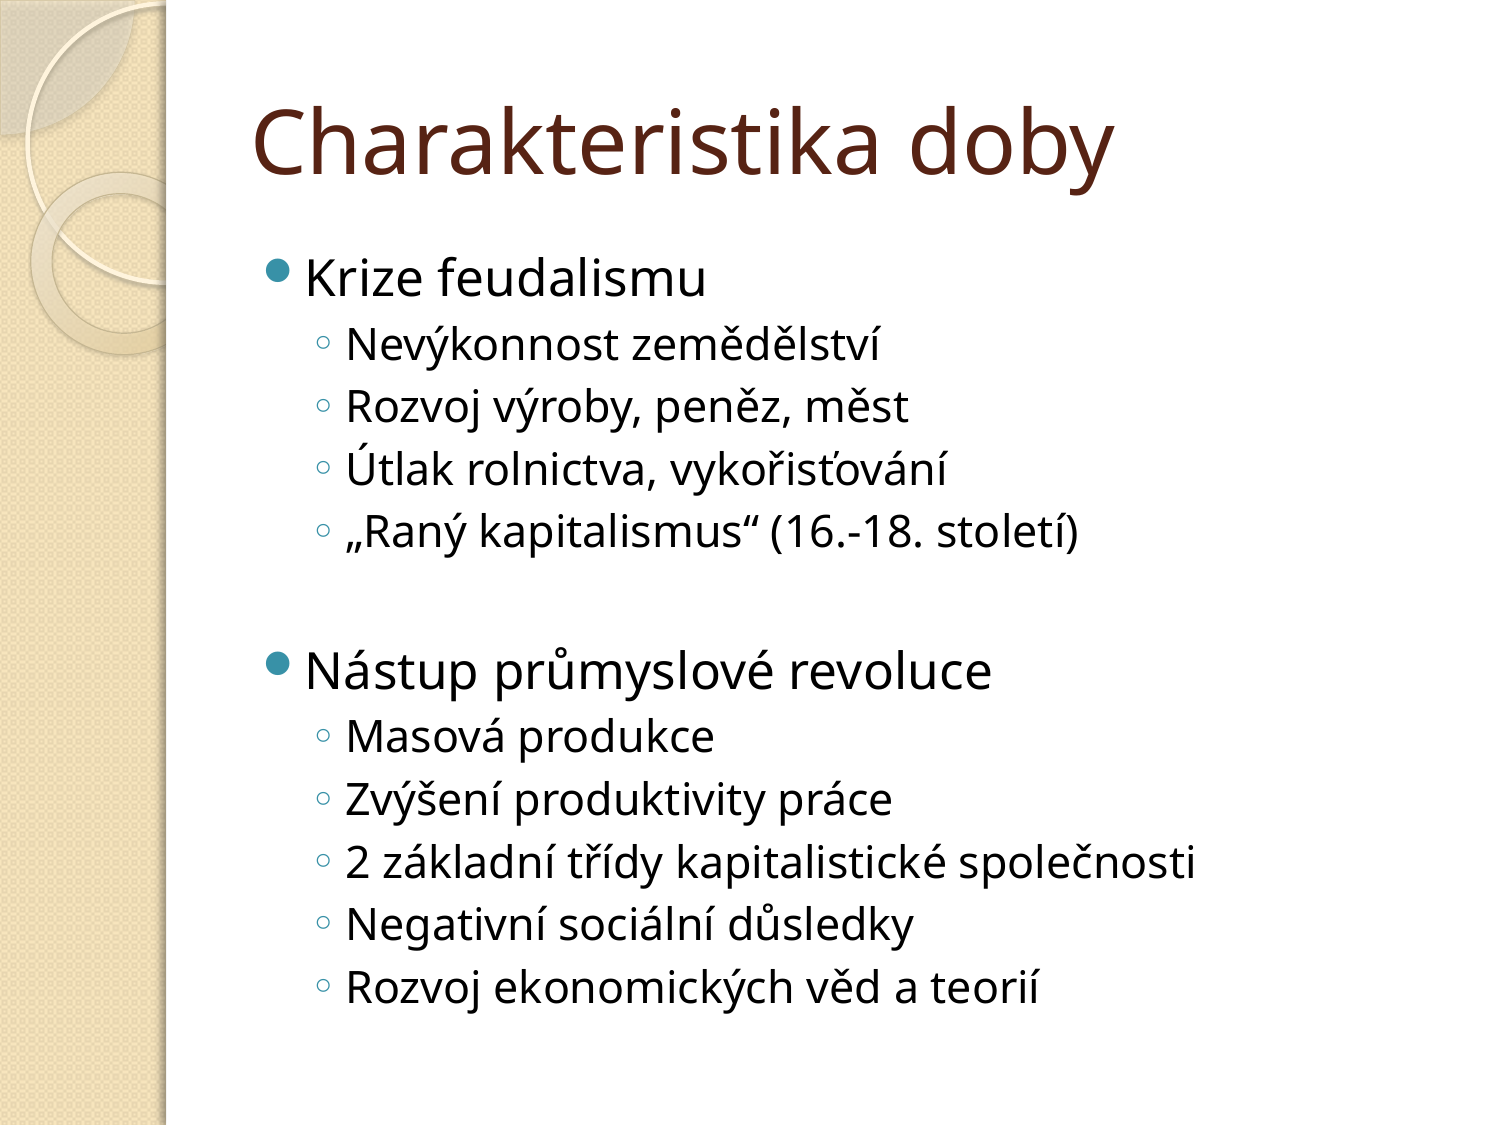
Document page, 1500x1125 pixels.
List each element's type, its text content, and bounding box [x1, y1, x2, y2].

list Krize feudalismu Nevýkonnost zemědělství Rozvoj výroby, peněz, měst Útlak rolnictva, vykořisťování „Raný kapitalismus“ (16.-18. století) Nástup průmyslové revoluce Masová produkce Zvýšení produktivity práce 2 základní třídy kapitalistické společnosti Negativní sociální důsledky Rozvoj ekonomických věd a teorií [235, 237, 1466, 1026]
title Charakteristika doby [235, 45, 1466, 233]
